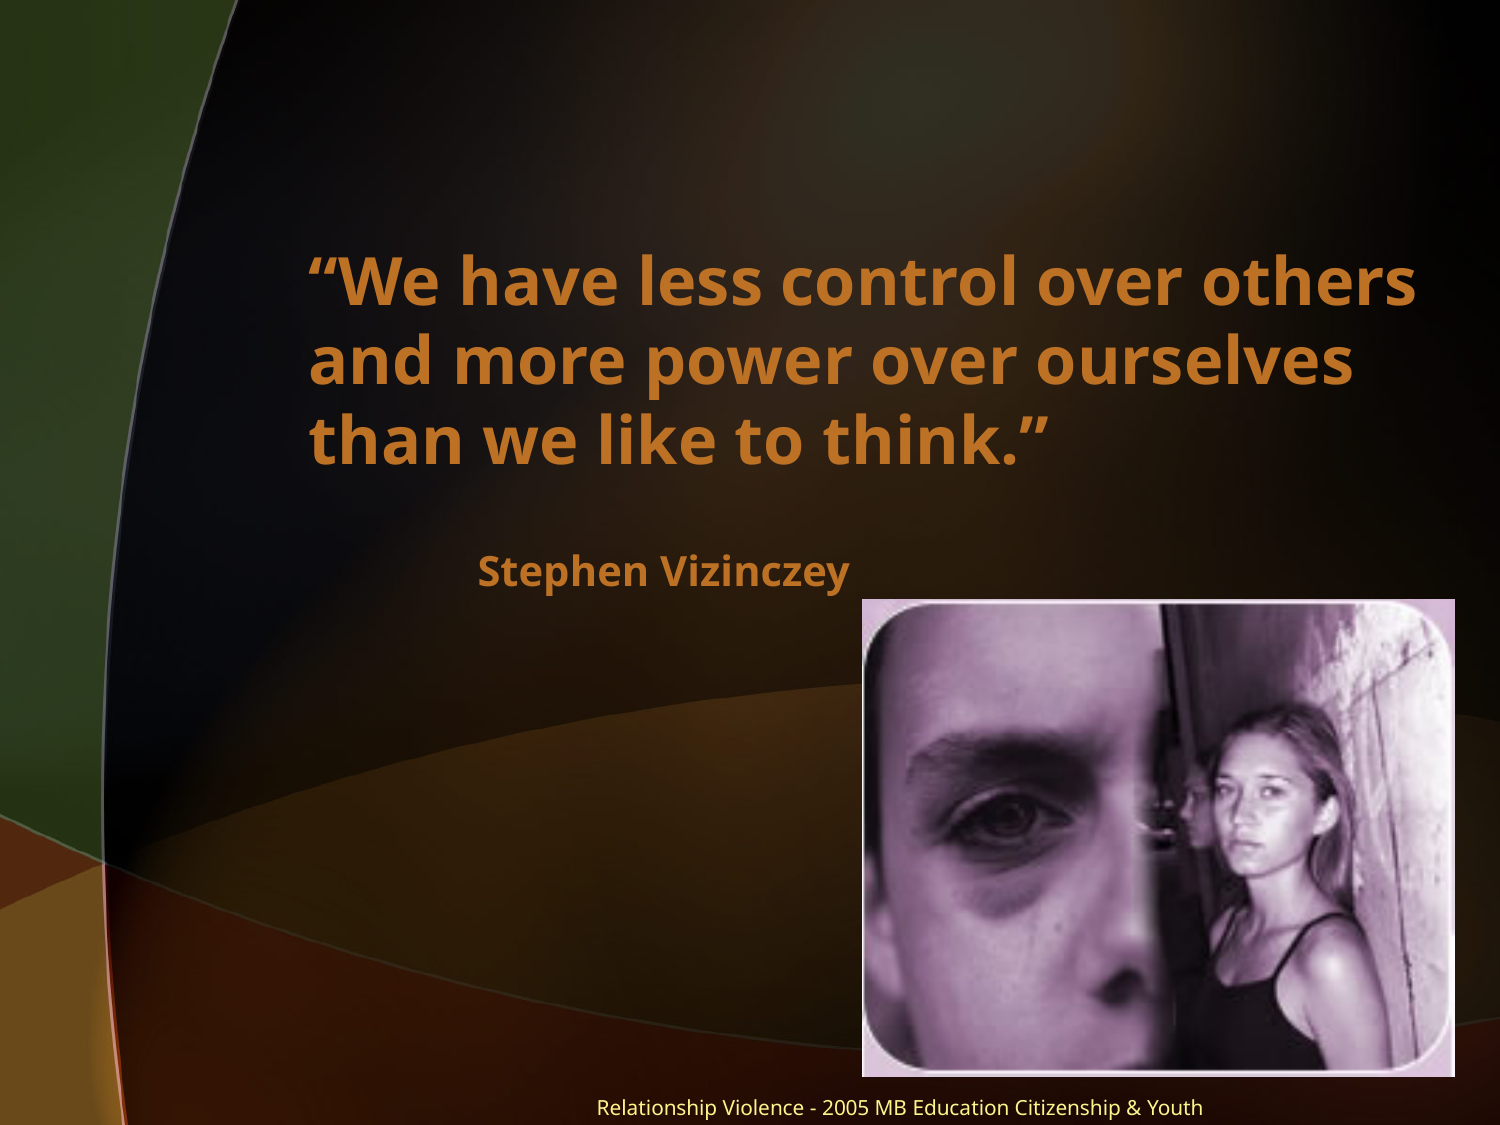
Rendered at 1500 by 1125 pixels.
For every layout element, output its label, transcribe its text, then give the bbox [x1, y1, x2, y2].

picture [0, 0, 1500, 1125]
footer Relationship Violence - 2005 MB Education Citizenship & Youth [512, 1087, 1288, 1125]
list “We have less control over others and more power over ourselves than we like to think.” Stephen Vizinczey [237, 137, 1500, 1063]
